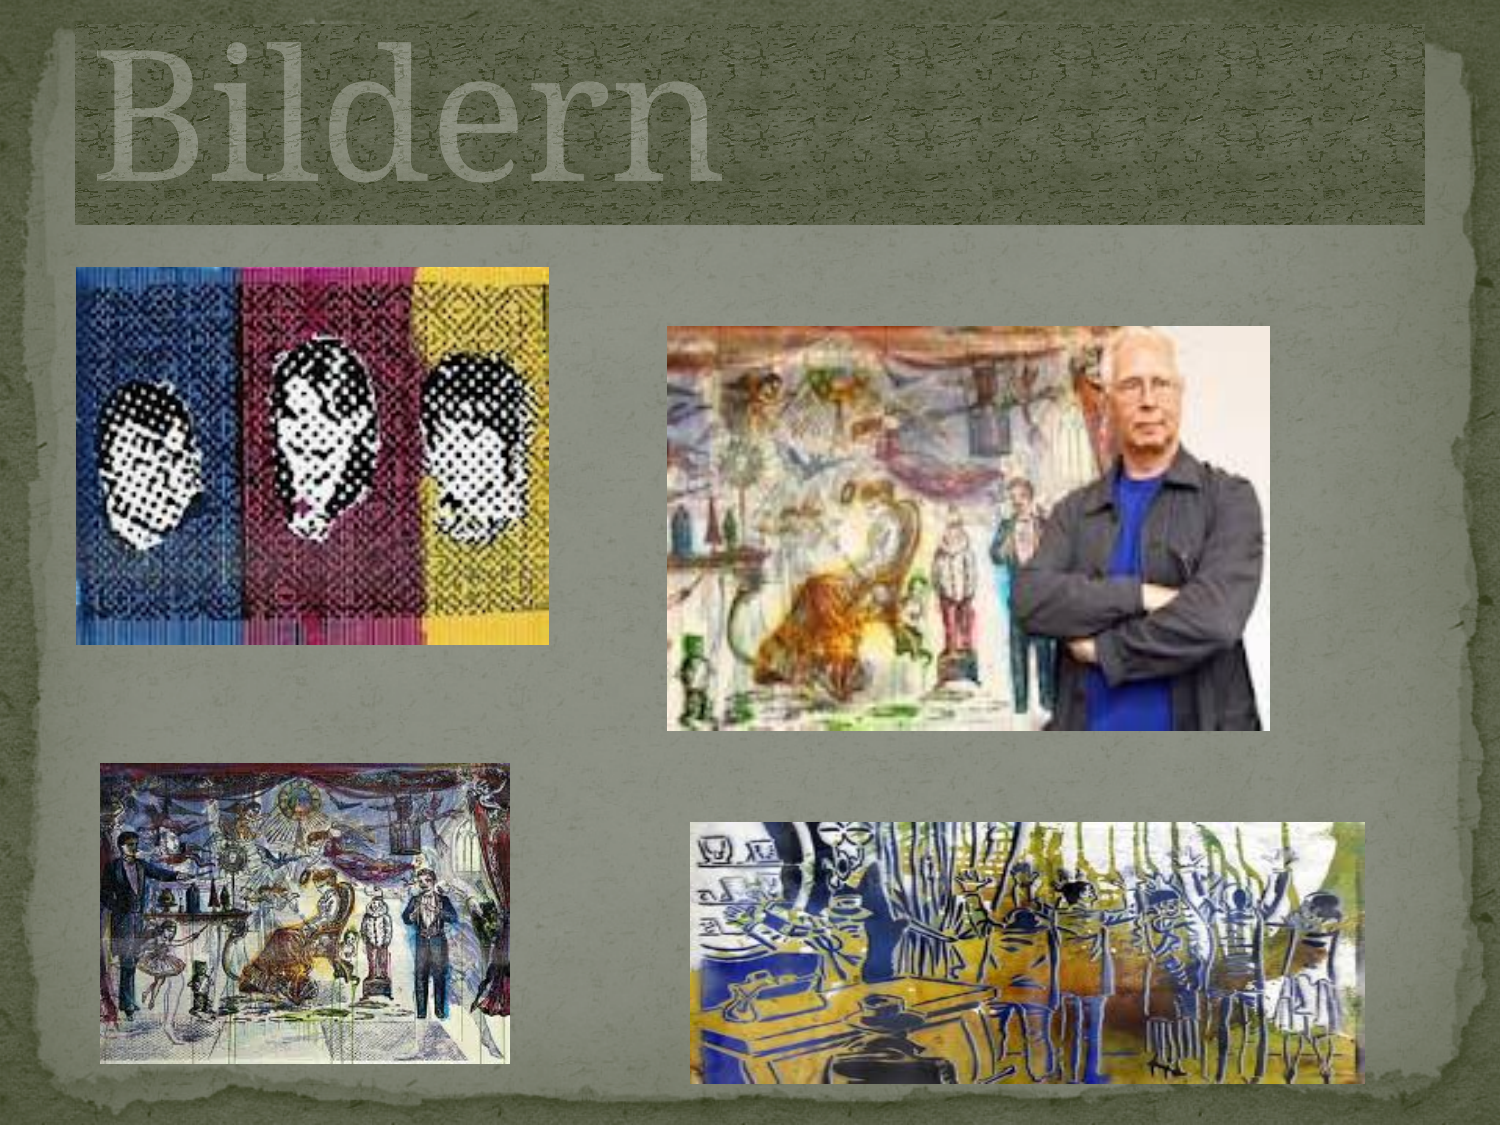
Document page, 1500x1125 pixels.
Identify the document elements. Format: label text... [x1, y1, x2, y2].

picture [667, 326, 1270, 731]
title Bildern [74, 24, 1425, 225]
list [79, 270, 547, 642]
picture [100, 763, 510, 1064]
picture [690, 822, 1365, 1084]
